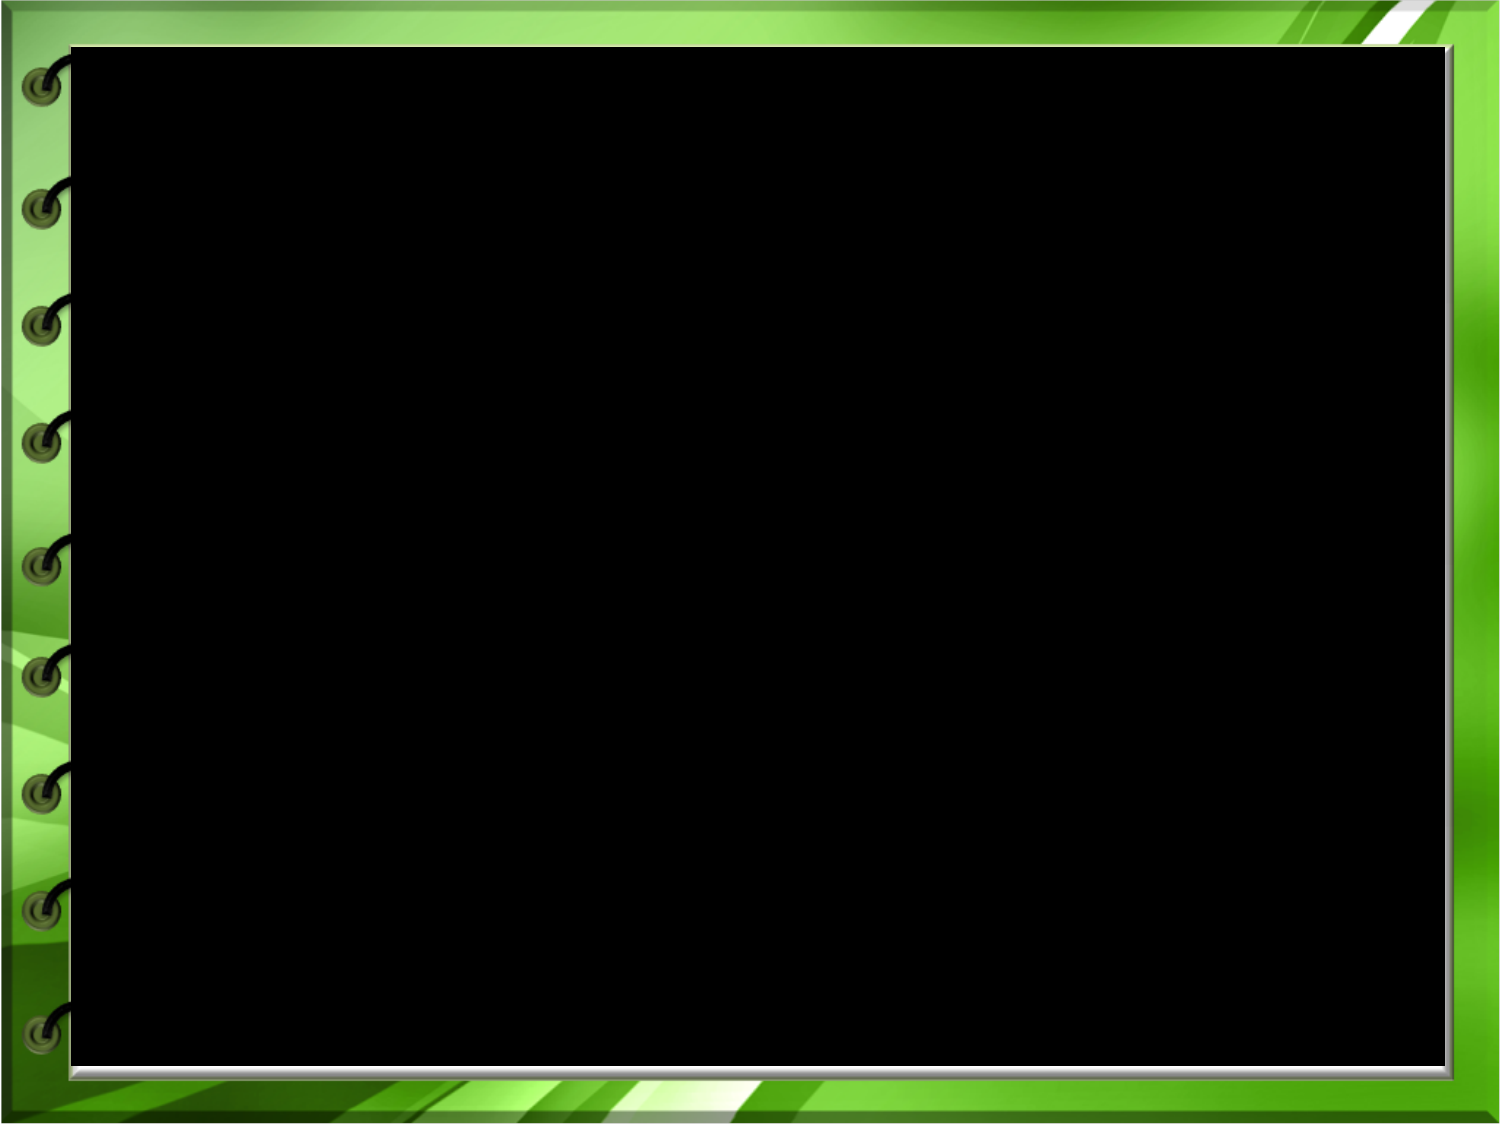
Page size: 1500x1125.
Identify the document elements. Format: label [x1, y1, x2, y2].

list [70, 46, 1446, 1067]
picture [0, 0, 1500, 1125]
